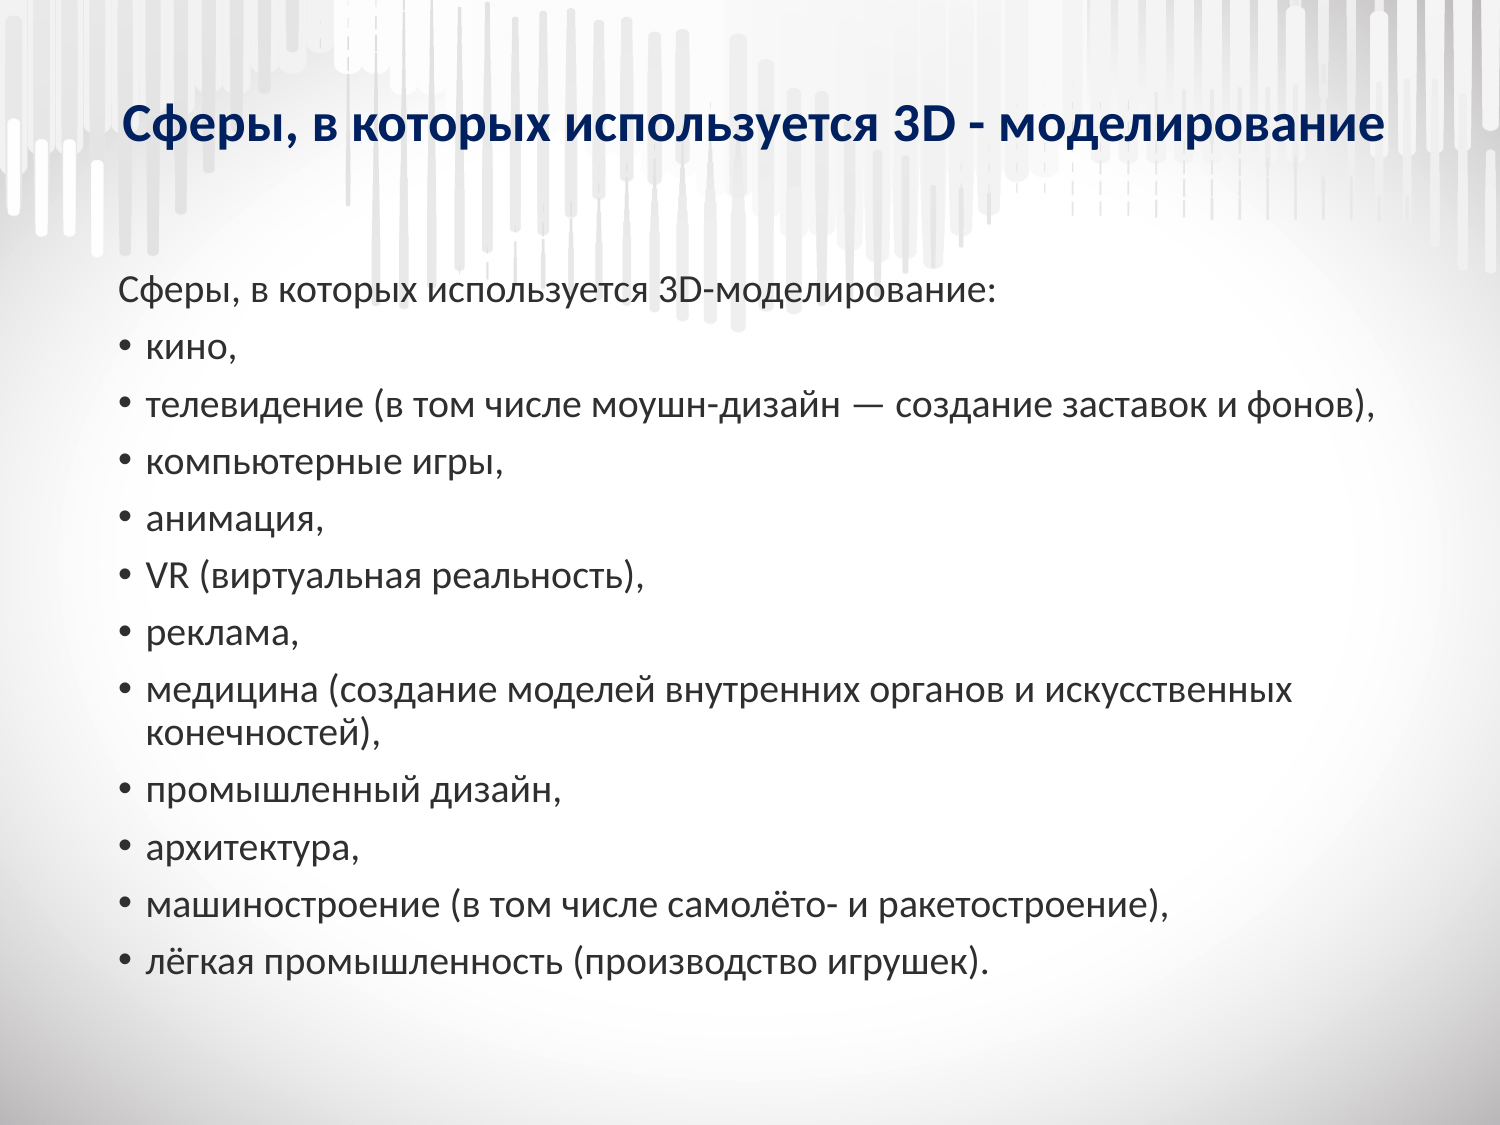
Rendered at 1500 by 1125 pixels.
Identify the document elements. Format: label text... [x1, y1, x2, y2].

text_box Сферы, в которых используется 3D - моделирование [107, 58, 1402, 190]
picture [0, 0, 1500, 1125]
list Сферы, в которых используется 3D-моделирование: кино, телевидение (в том числе моушн-дизайн — создание заставок и фонов), компьютерные игры, анимация, VR (виртуальная реальность), реклама, медицина (создание моделей внутренних органов и искусственных конечностей), промышленный дизайн, архитектура, машиностроение (в том числе самолёто- и ракетостроение), лёгкая промышленность (производство игрушек). [103, 260, 1397, 1014]
